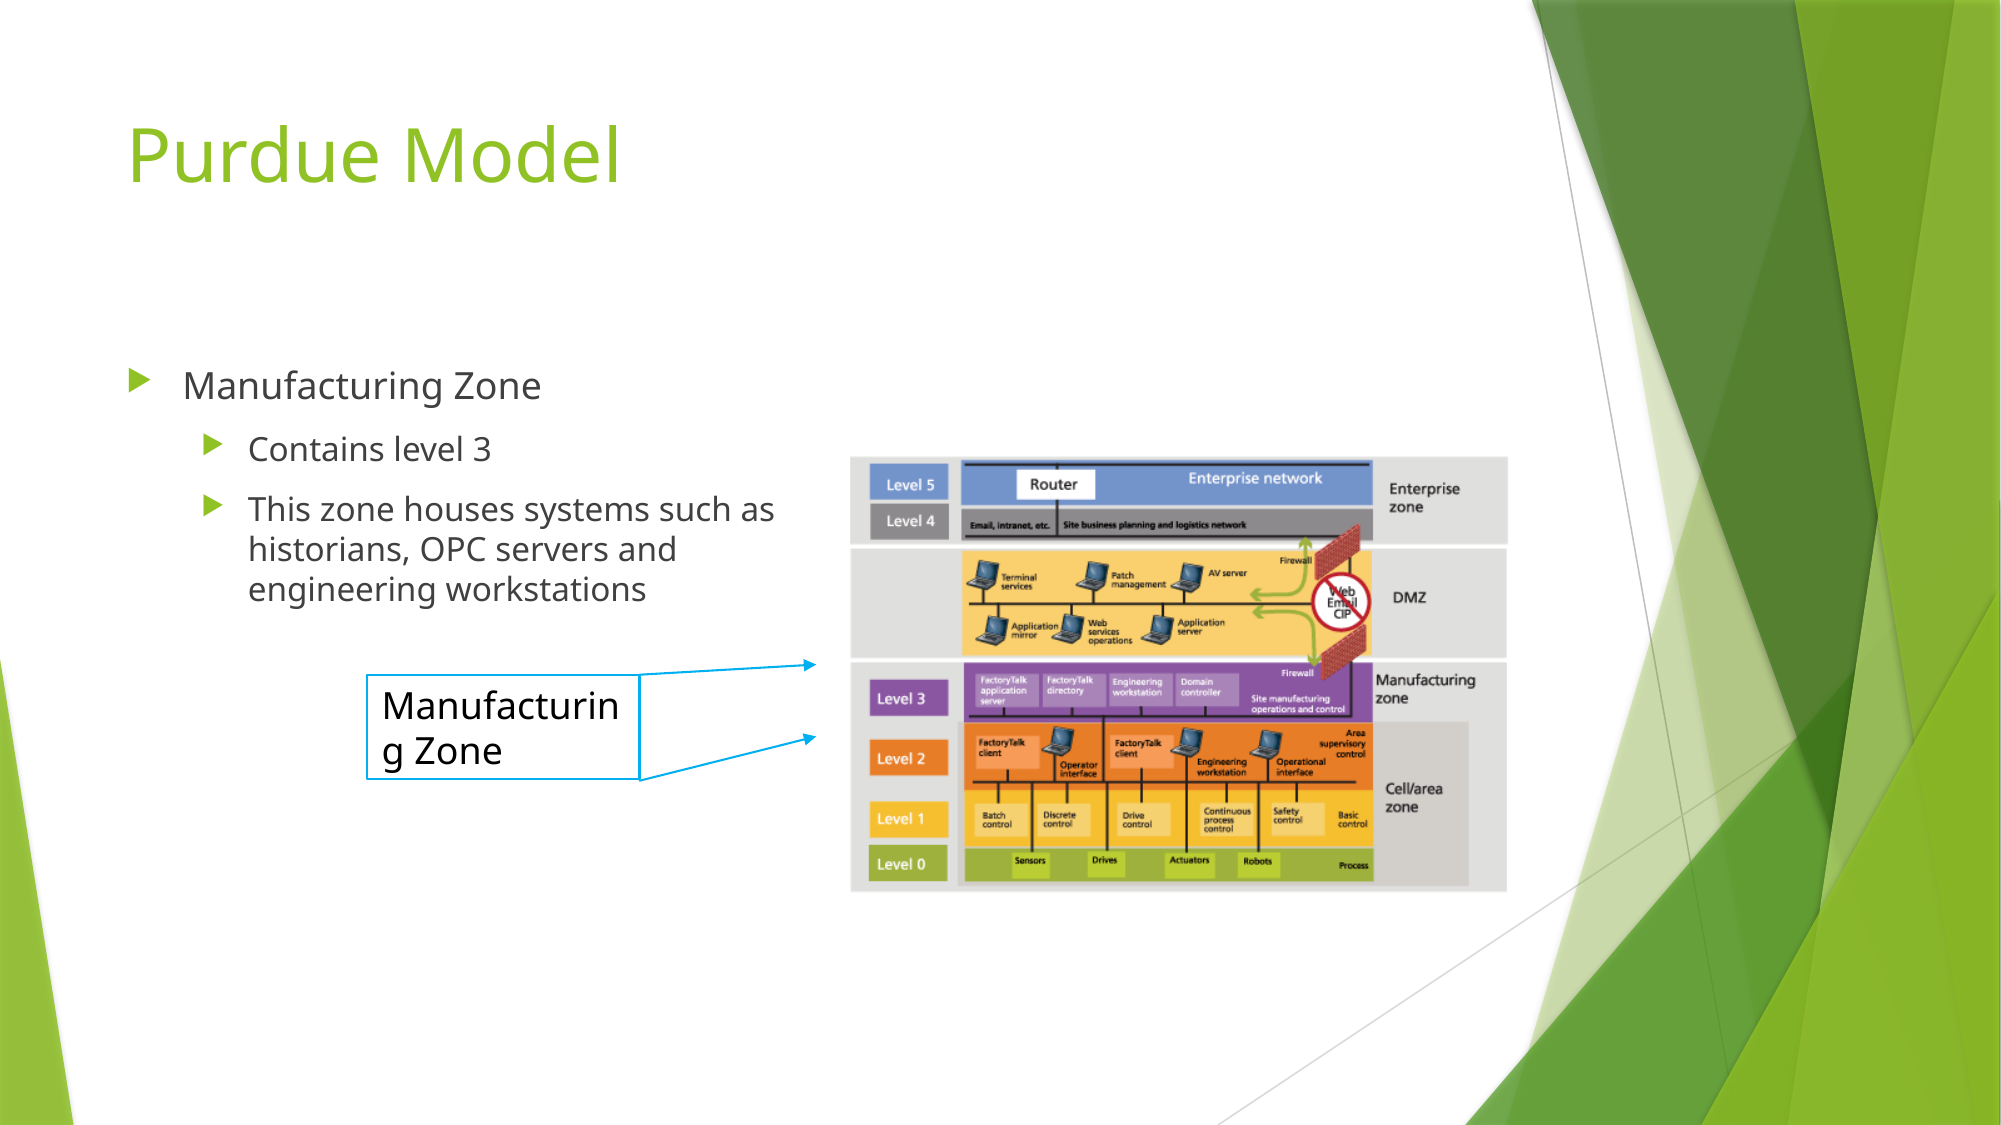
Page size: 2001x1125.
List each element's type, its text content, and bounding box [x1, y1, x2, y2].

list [834, 440, 1522, 906]
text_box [639, 664, 817, 676]
list Manufacturing Zone Contains level 3 This zone houses systems such as historians, OPC servers and engineering workstations [111, 354, 798, 992]
title Purdue Model [111, 99, 1522, 317]
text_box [639, 735, 817, 782]
text_box Manufacturing Zone [366, 674, 640, 780]
